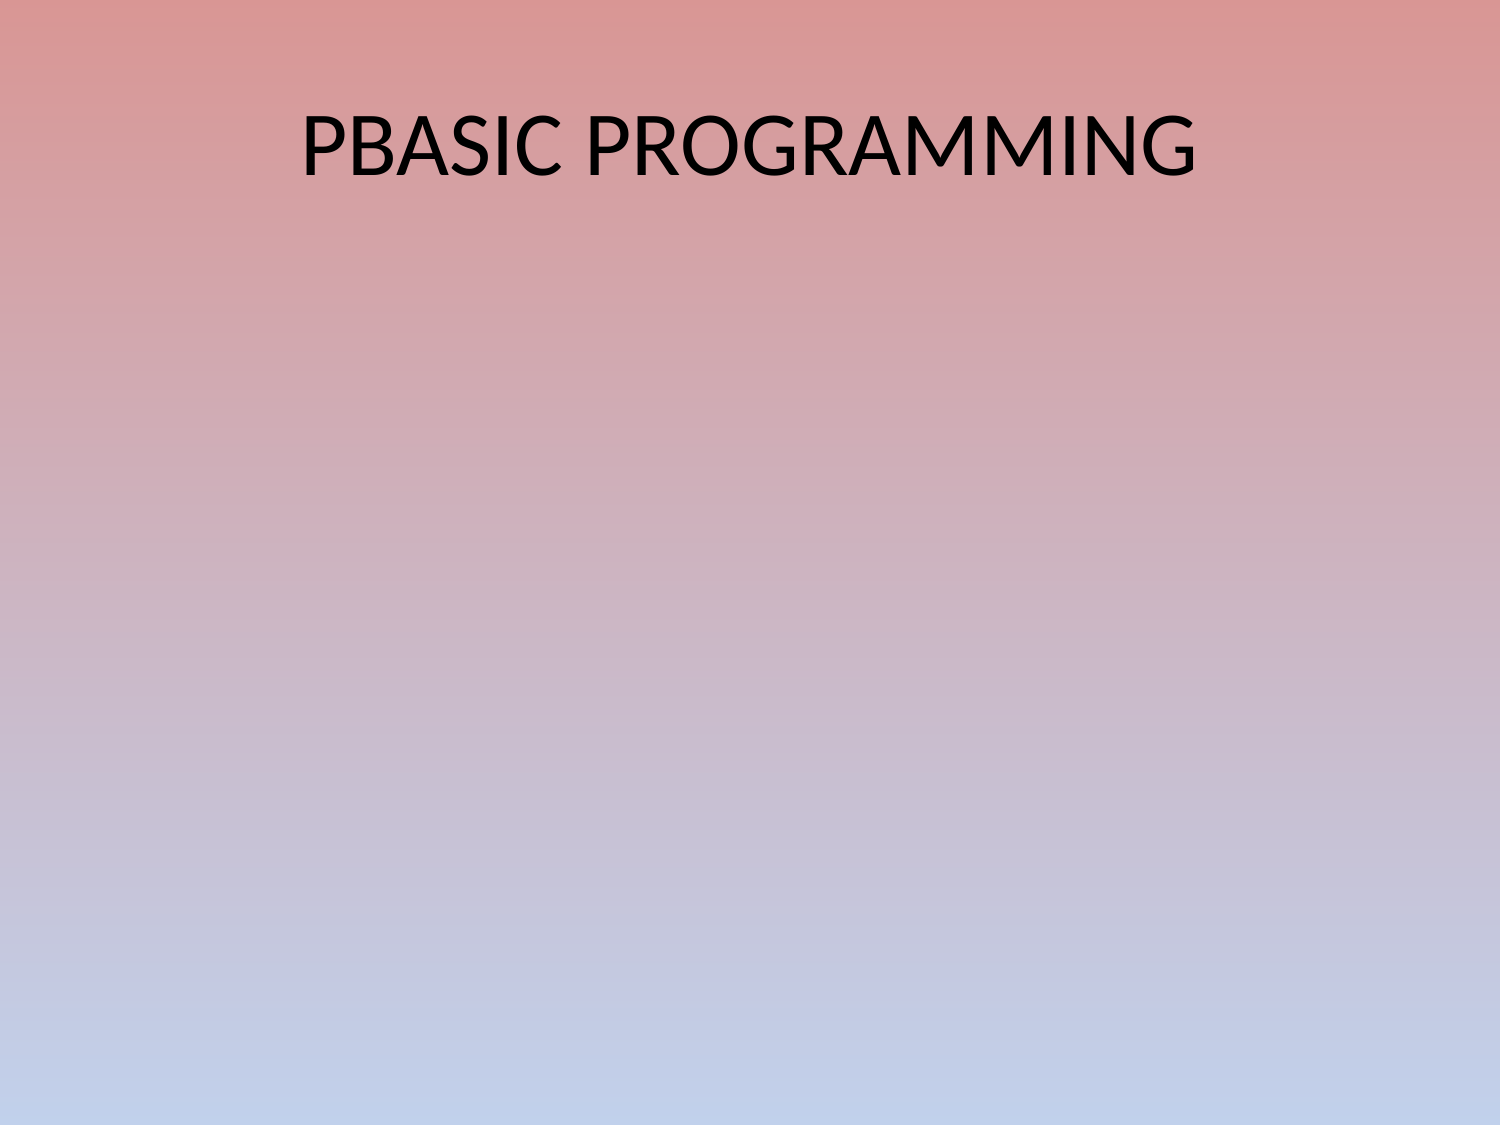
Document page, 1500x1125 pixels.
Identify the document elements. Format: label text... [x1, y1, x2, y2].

title PBASIC PROGRAMMING [75, 45, 1425, 233]
